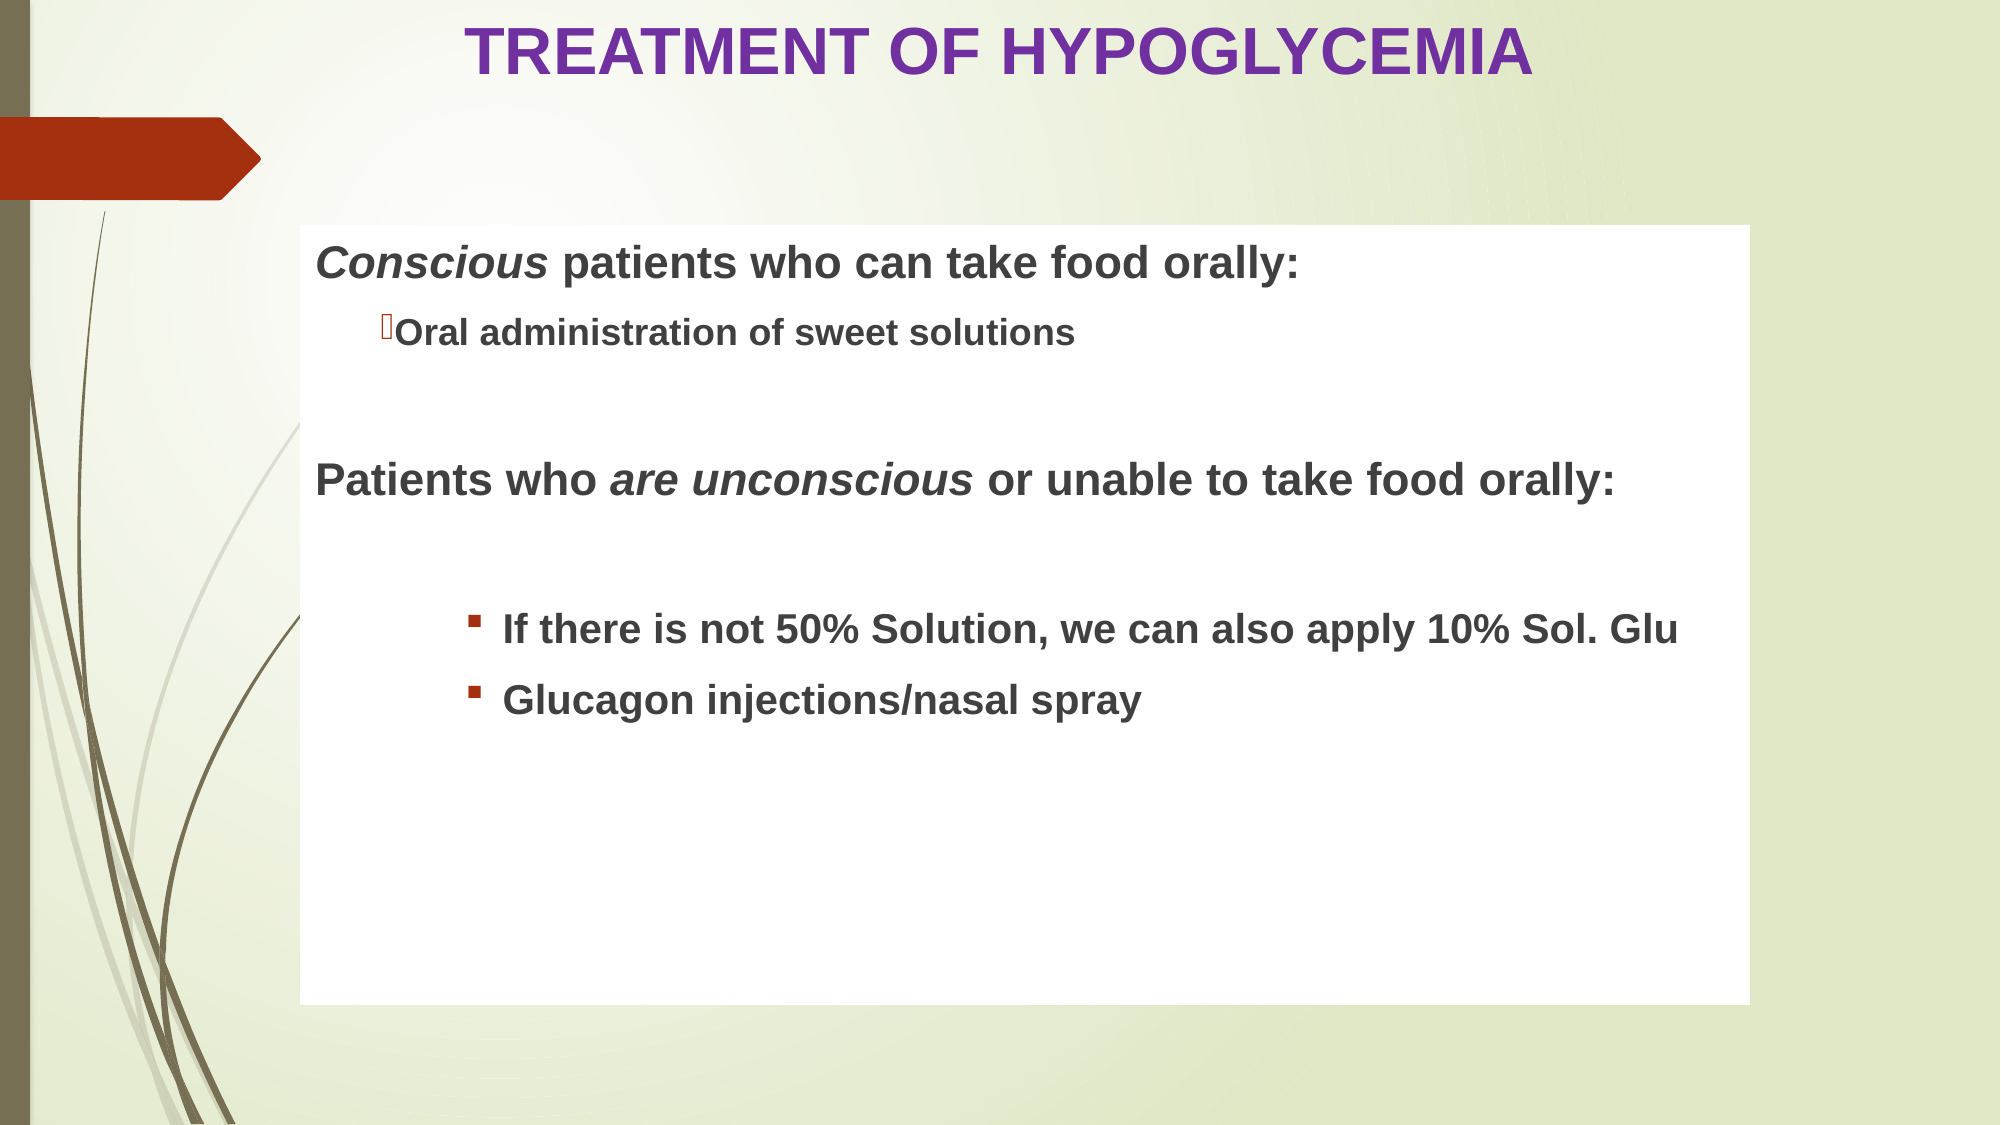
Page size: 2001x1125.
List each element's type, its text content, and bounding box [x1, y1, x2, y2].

title TREATMENT OF HYPOGLYCEMIA [249, 0, 1750, 188]
list Conscious patients who can take food orally: Oral administration of sweet solutions Patients who are unconscious or unable to take food orally: If there is not 50% Solution, we can also apply 10% Sol. Glu Glucagon injections/nasal spray [300, 224, 1750, 1005]
